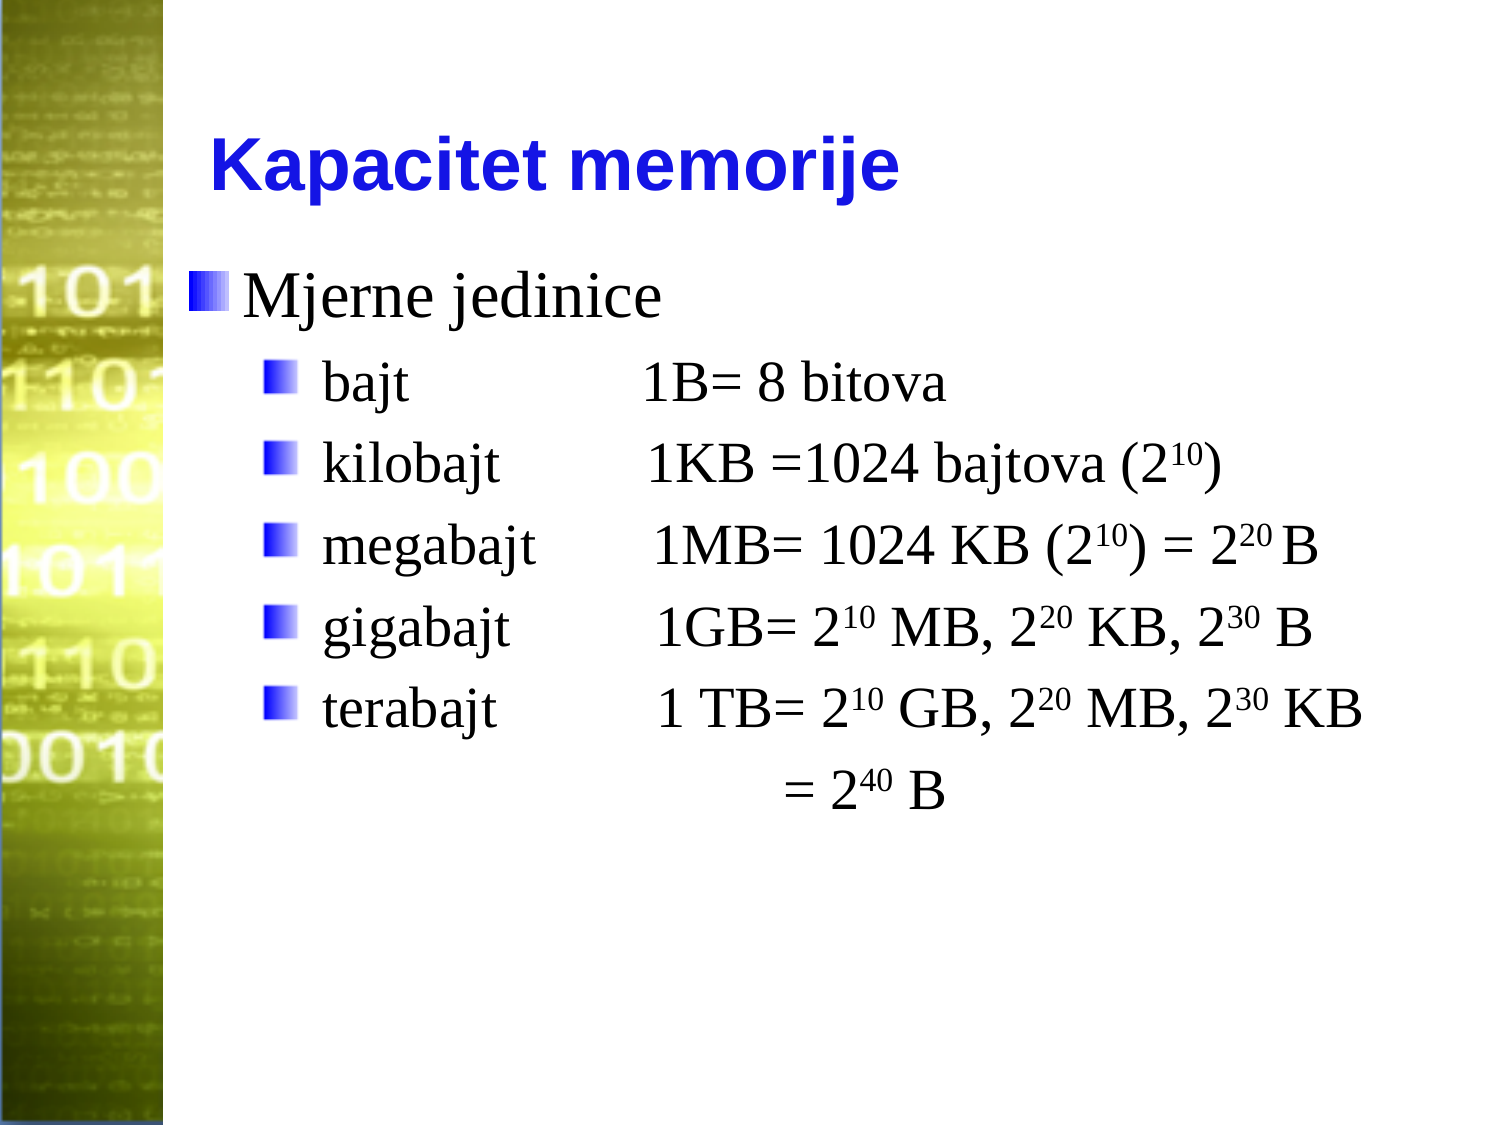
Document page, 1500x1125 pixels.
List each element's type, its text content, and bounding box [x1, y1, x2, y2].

picture [261, 357, 303, 399]
picture [186, 267, 233, 315]
picture [261, 683, 303, 725]
picture [261, 438, 303, 480]
list Mjerne jedinice bajt 1B= 8 bitova kilobajt 1KB =1024 bajtova (210) megabajt 1MB= 1024 KB (210) = 220 B gigabajt 1GB= 210 MB, 220 KB, 230 B terabajt 1 TB= 210 GB, 220 MB, 230 KB = 240 B [170, 243, 1500, 919]
picture [261, 520, 303, 562]
text_box Kapacitet memorije [194, 66, 1435, 254]
picture [0, 0, 163, 1125]
picture [261, 602, 303, 644]
